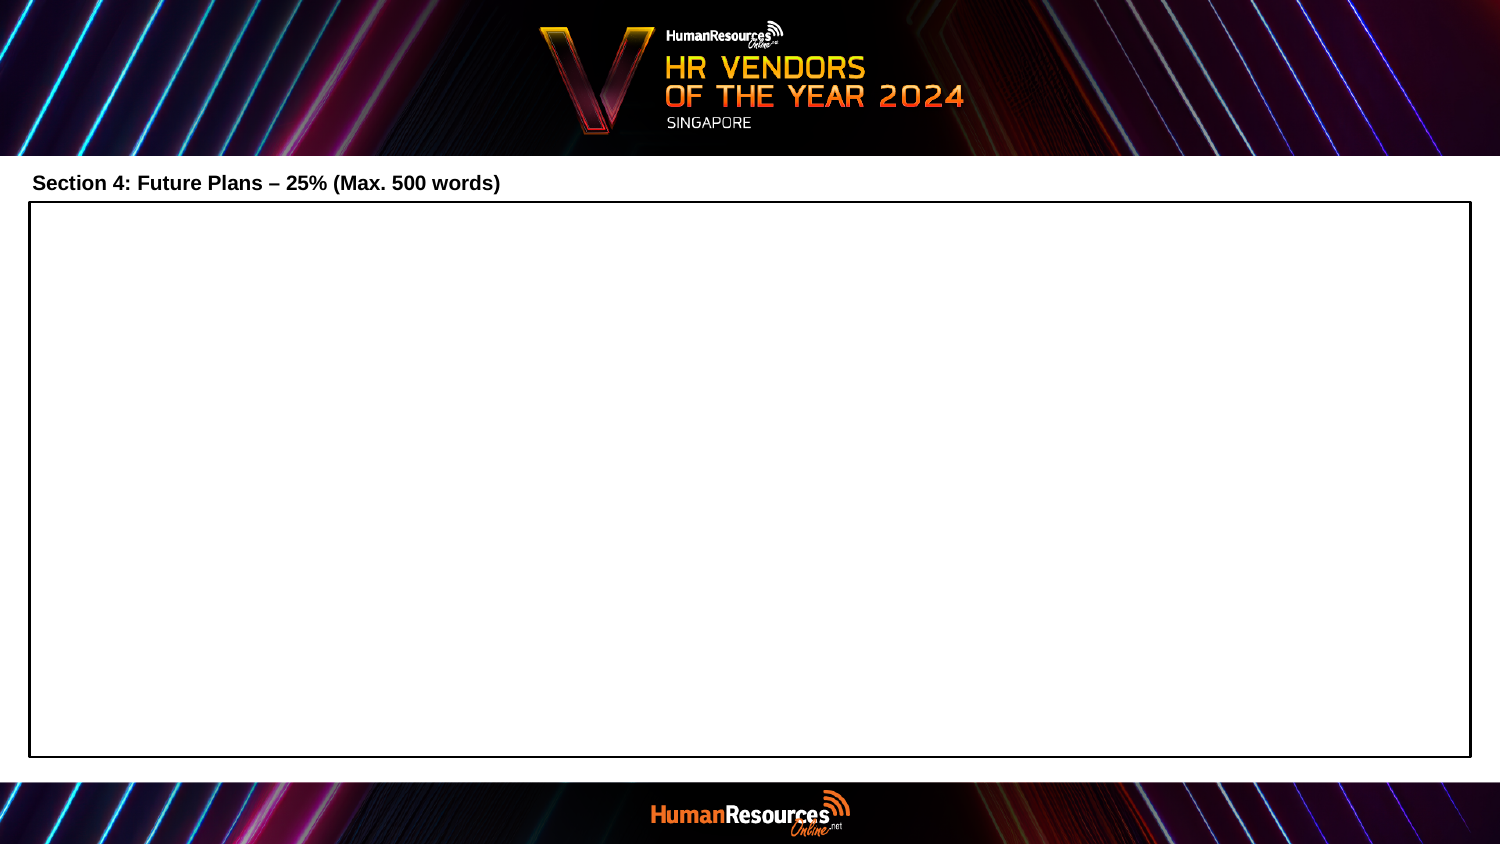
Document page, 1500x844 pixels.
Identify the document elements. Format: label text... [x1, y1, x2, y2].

text_box [29, 202, 1471, 758]
text_box Section 4: Future Plans – 25% (Max. 500 words) [17, 161, 998, 202]
picture [0, 0, 1500, 844]
